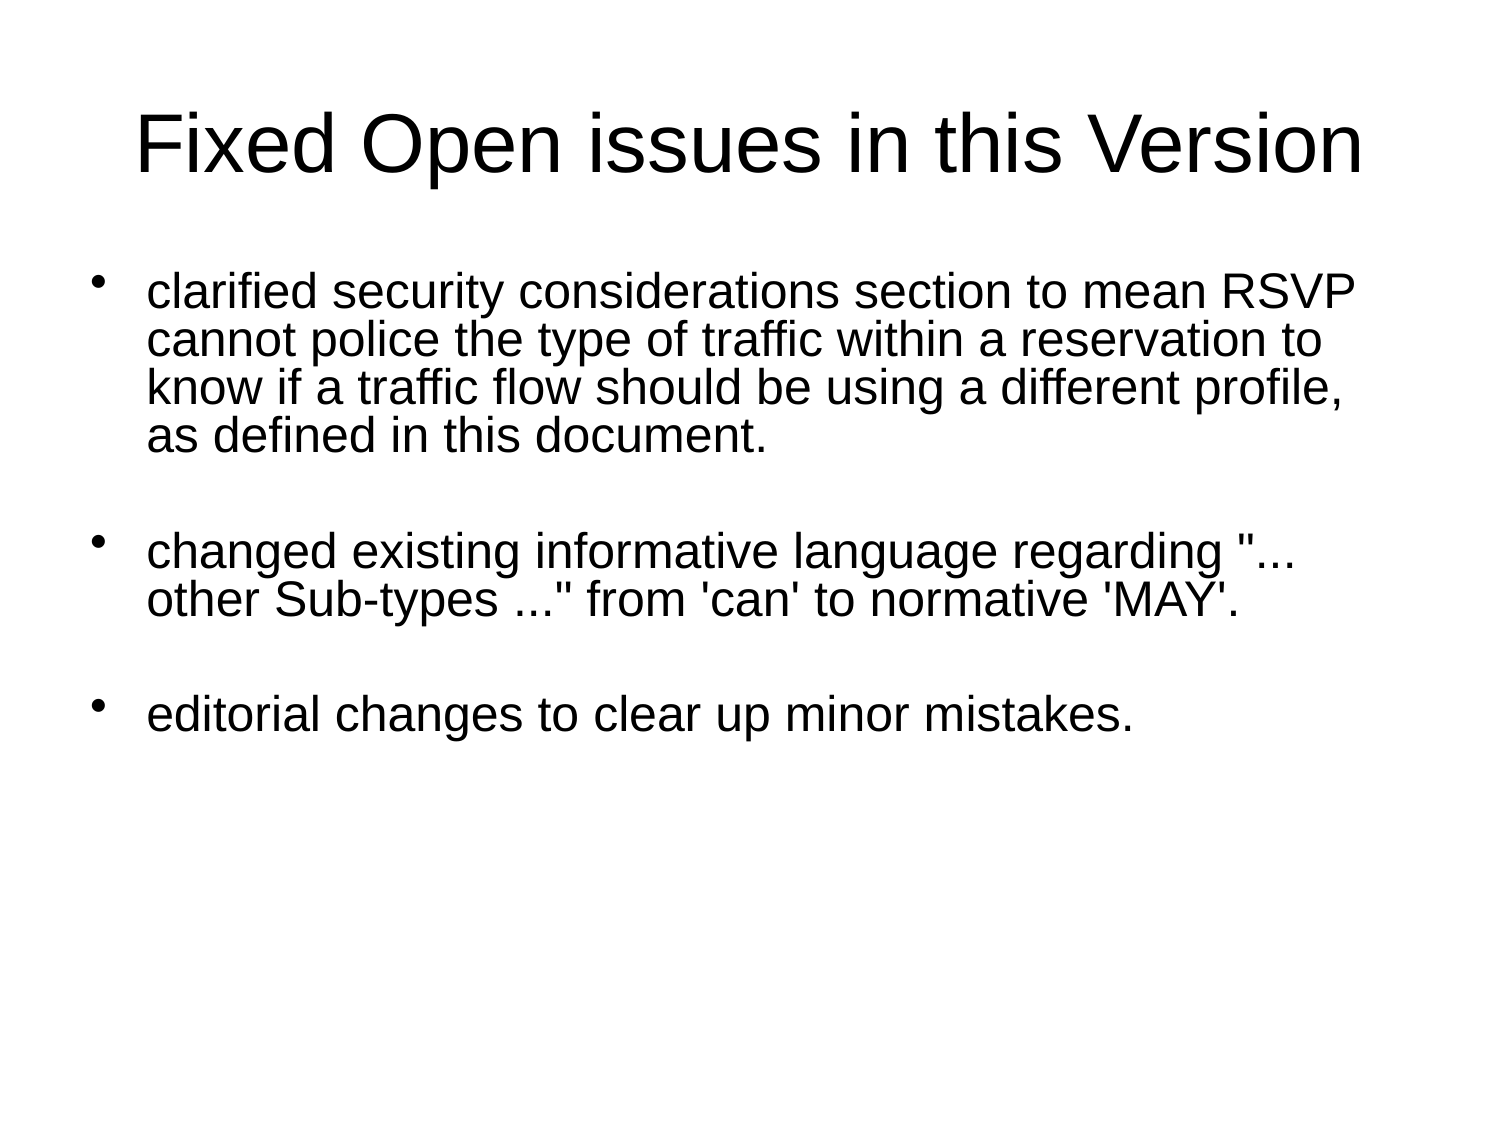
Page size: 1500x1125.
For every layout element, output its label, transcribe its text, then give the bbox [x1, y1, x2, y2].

list clarified security considerations section to mean RSVP cannot police the type of traffic within a reservation to know if a traffic flow should be using a different profile, as defined in this document. changed existing informative language regarding "... other Sub-types ..." from 'can' to normative 'MAY'. editorial changes to clear up minor mistakes. [74, 262, 1426, 1006]
title Fixed Open issues in this Version [74, 44, 1426, 233]
